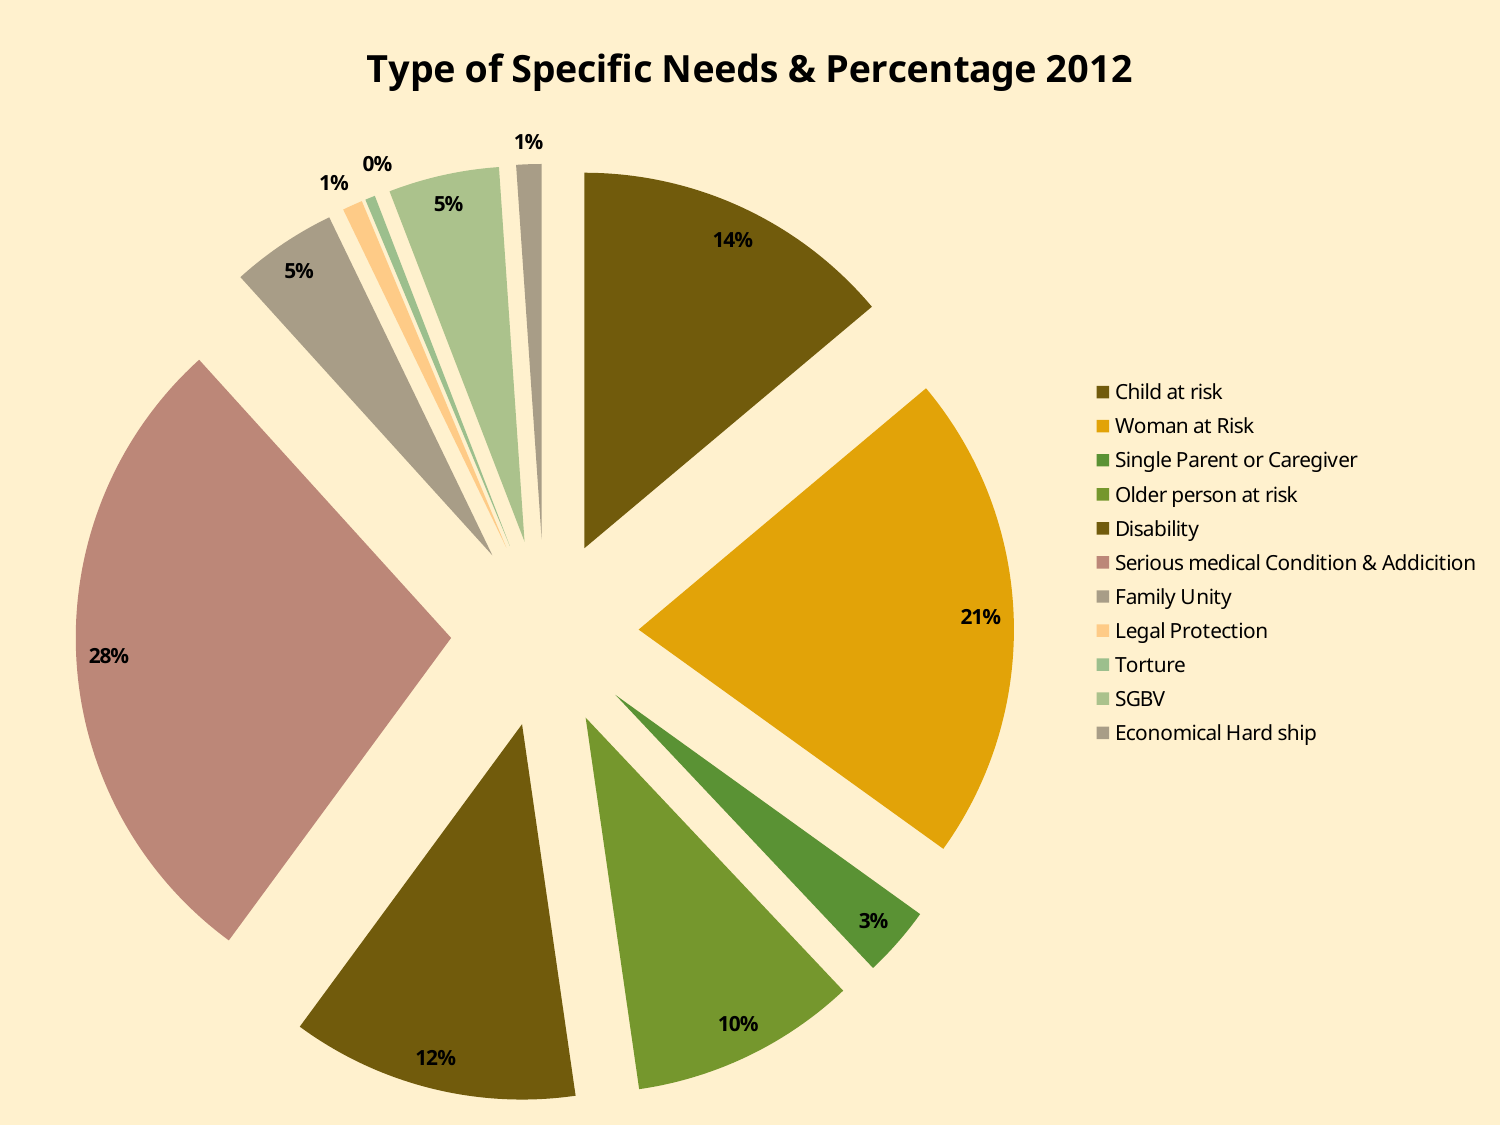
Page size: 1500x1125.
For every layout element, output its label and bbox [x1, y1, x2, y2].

chart [0, 0, 1500, 1125]
